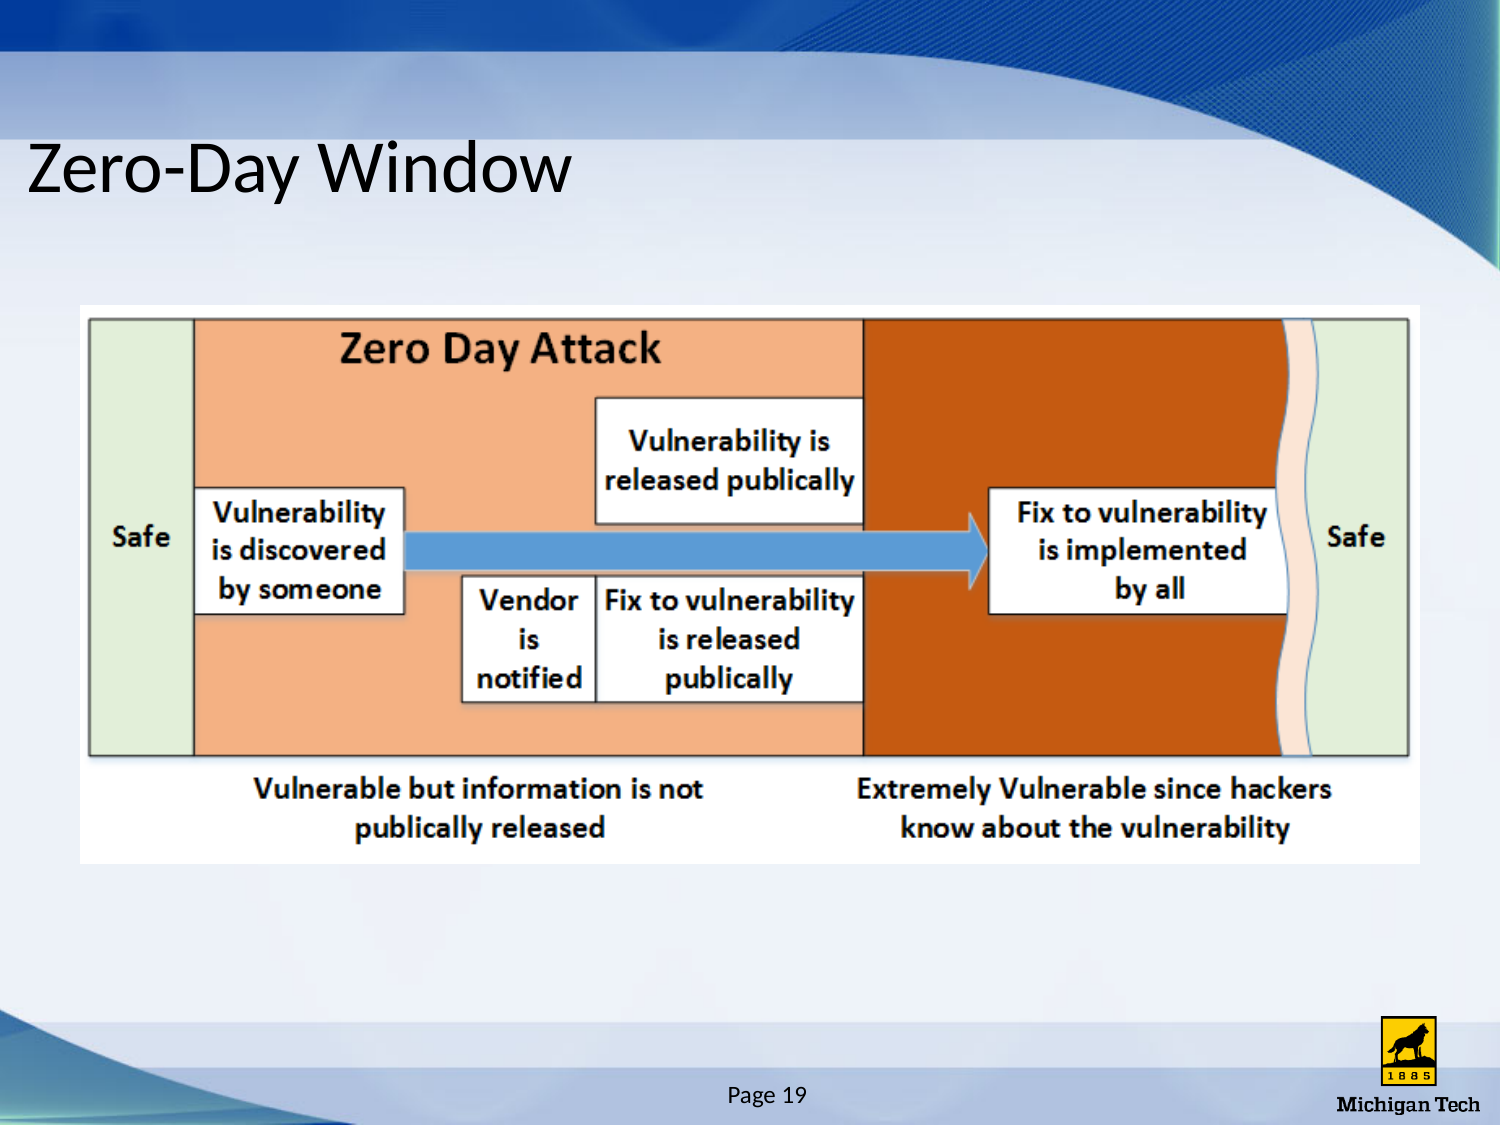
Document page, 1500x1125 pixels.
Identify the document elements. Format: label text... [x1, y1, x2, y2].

picture [0, 0, 1500, 1125]
title Zero-Day Window [12, 75, 1263, 263]
